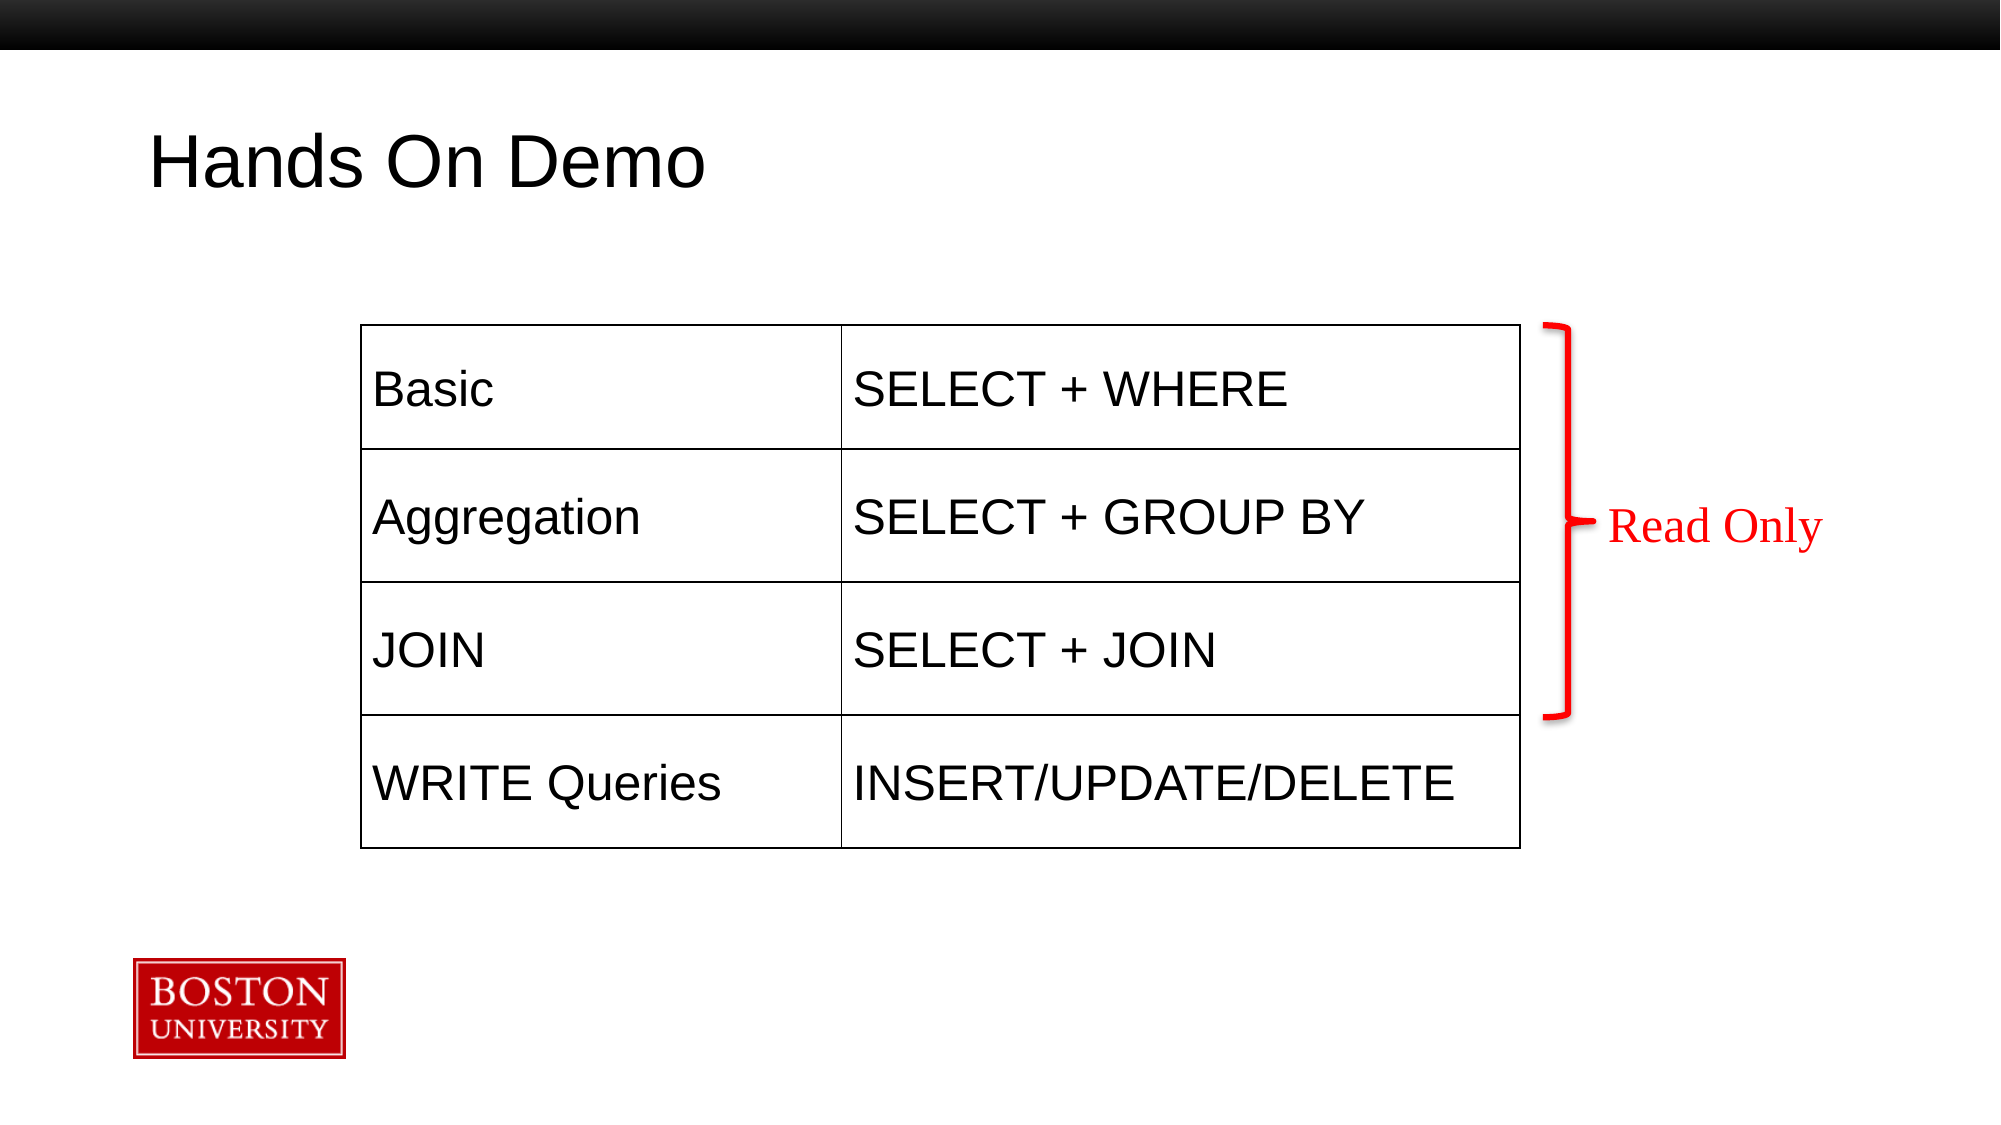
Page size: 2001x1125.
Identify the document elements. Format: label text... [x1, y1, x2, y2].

table_cell Aggregation [362, 450, 841, 581]
title Hands On Demo [133, 105, 1867, 218]
table_cell INSERT/UPDATE/DELETE [842, 716, 1519, 847]
table_header SELECT + WHERE [842, 326, 1519, 448]
table_cell WRITE Queries [362, 716, 841, 847]
table_cell SELECT + GROUP BY [842, 450, 1519, 581]
text_box [1542, 323, 1593, 720]
table_header Basic [362, 326, 841, 448]
table_cell JOIN [362, 583, 841, 714]
table_cell SELECT + JOIN [842, 583, 1519, 714]
picture [133, 958, 346, 1059]
list [133, 299, 1867, 938]
text_box Read Only [1593, 484, 1850, 560]
